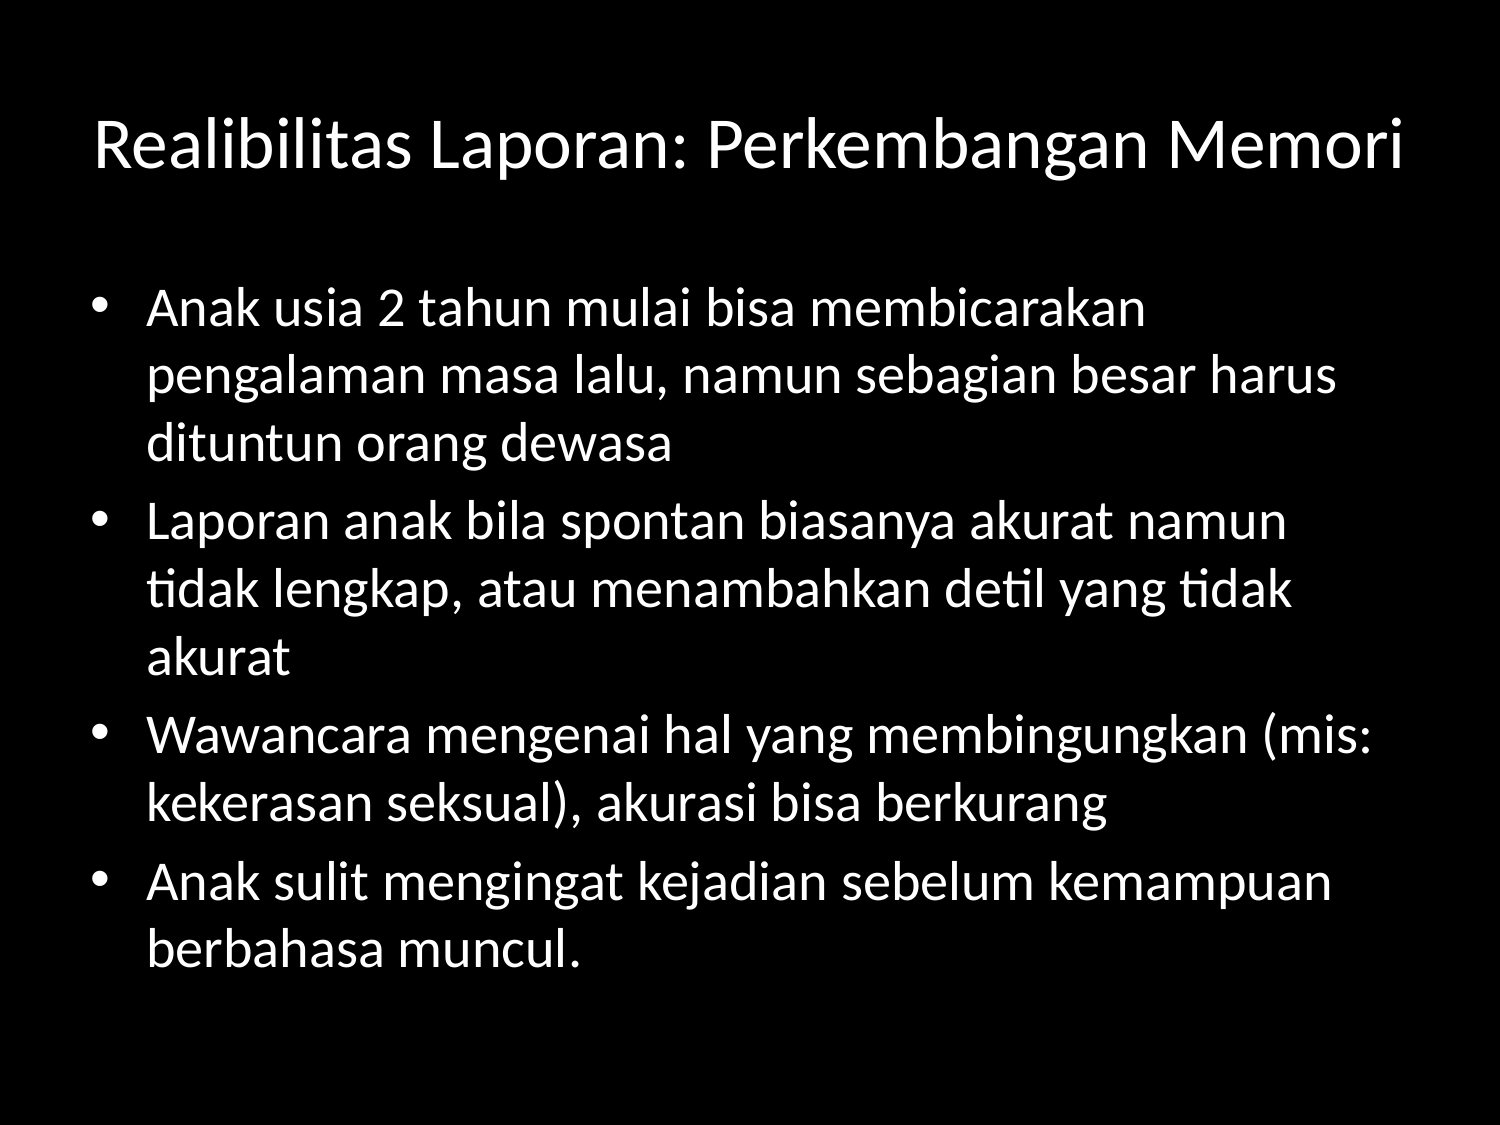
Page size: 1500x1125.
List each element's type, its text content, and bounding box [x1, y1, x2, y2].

title Realibilitas Laporan: Perkembangan Memori [75, 45, 1425, 233]
list Anak usia 2 tahun mulai bisa membicarakan pengalaman masa lalu, namun sebagian besar harus dituntun orang dewasa Laporan anak bila spontan biasanya akurat namun tidak lengkap, atau menambahkan detil yang tidak akurat Wawancara mengenai hal yang membingungkan (mis: kekerasan seksual), akurasi bisa berkurang Anak sulit mengingat kejadian sebelum kemampuan berbahasa muncul. [75, 262, 1425, 1005]
